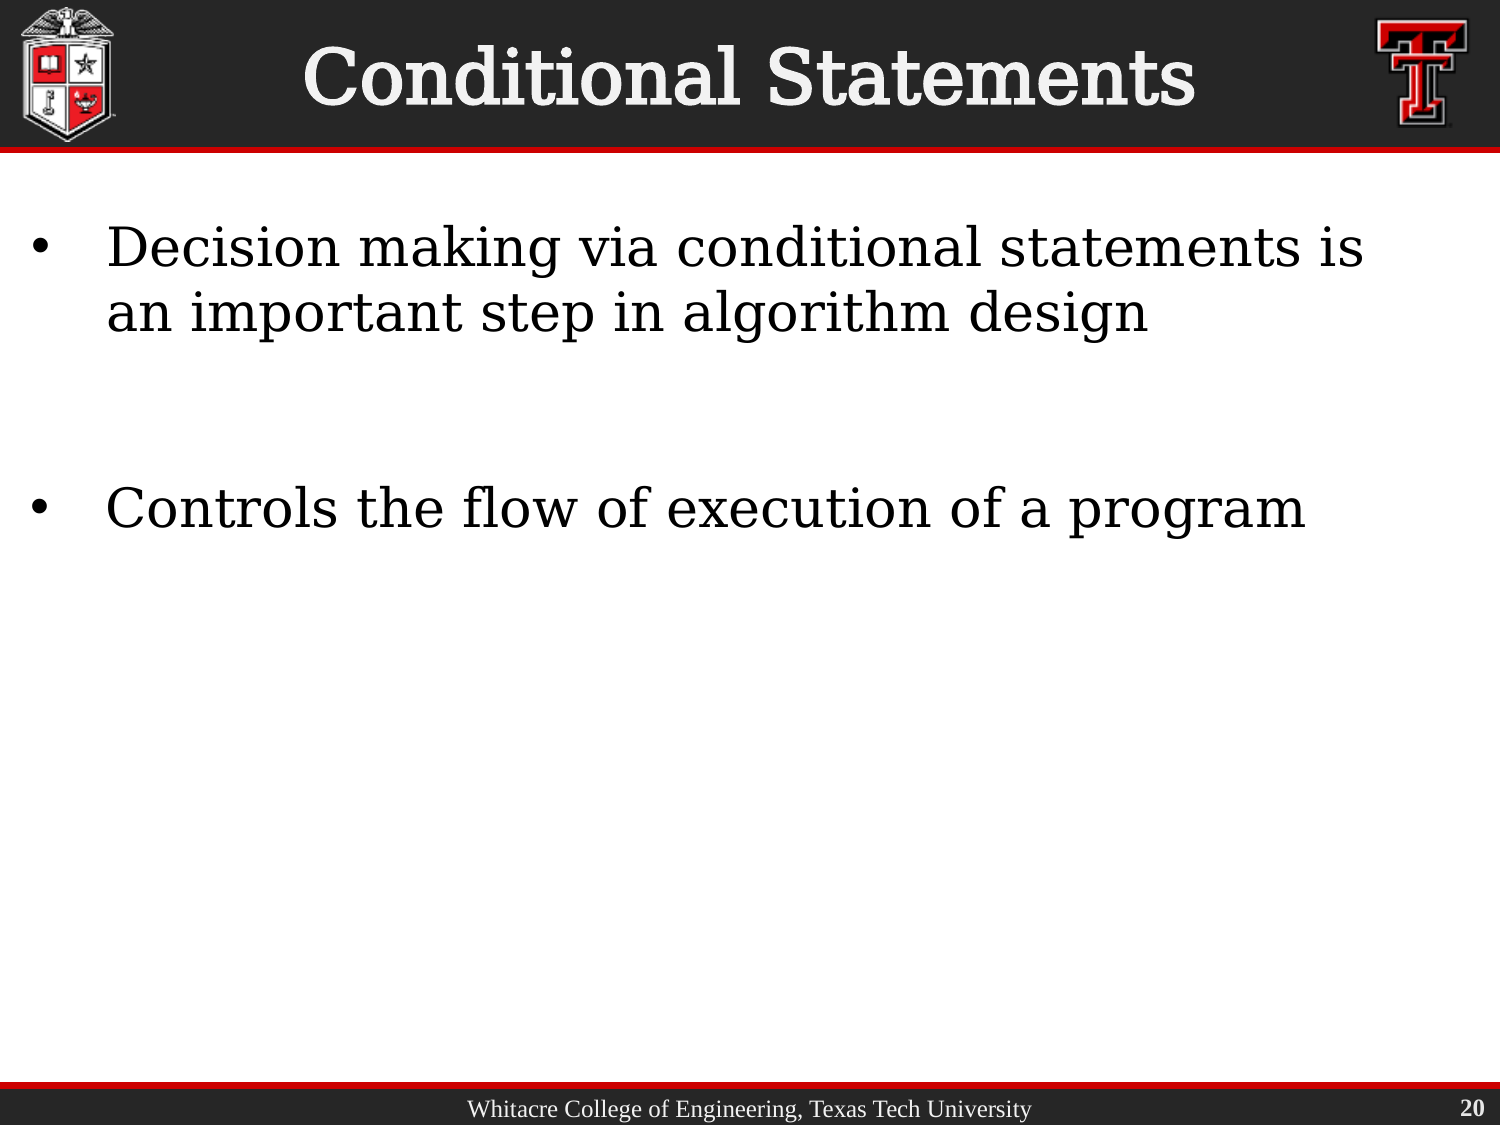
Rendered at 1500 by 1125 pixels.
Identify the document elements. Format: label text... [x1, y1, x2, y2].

text_box Controls the flow of execution of a program [15, 466, 1446, 546]
title Conditional Statements [151, 6, 1349, 141]
picture [1373, 14, 1472, 128]
picture [21, 7, 116, 142]
text_box Decision making via conditional statements is an important step in algorithm design [16, 204, 1447, 350]
slide_number 20 [1392, 1086, 1500, 1125]
